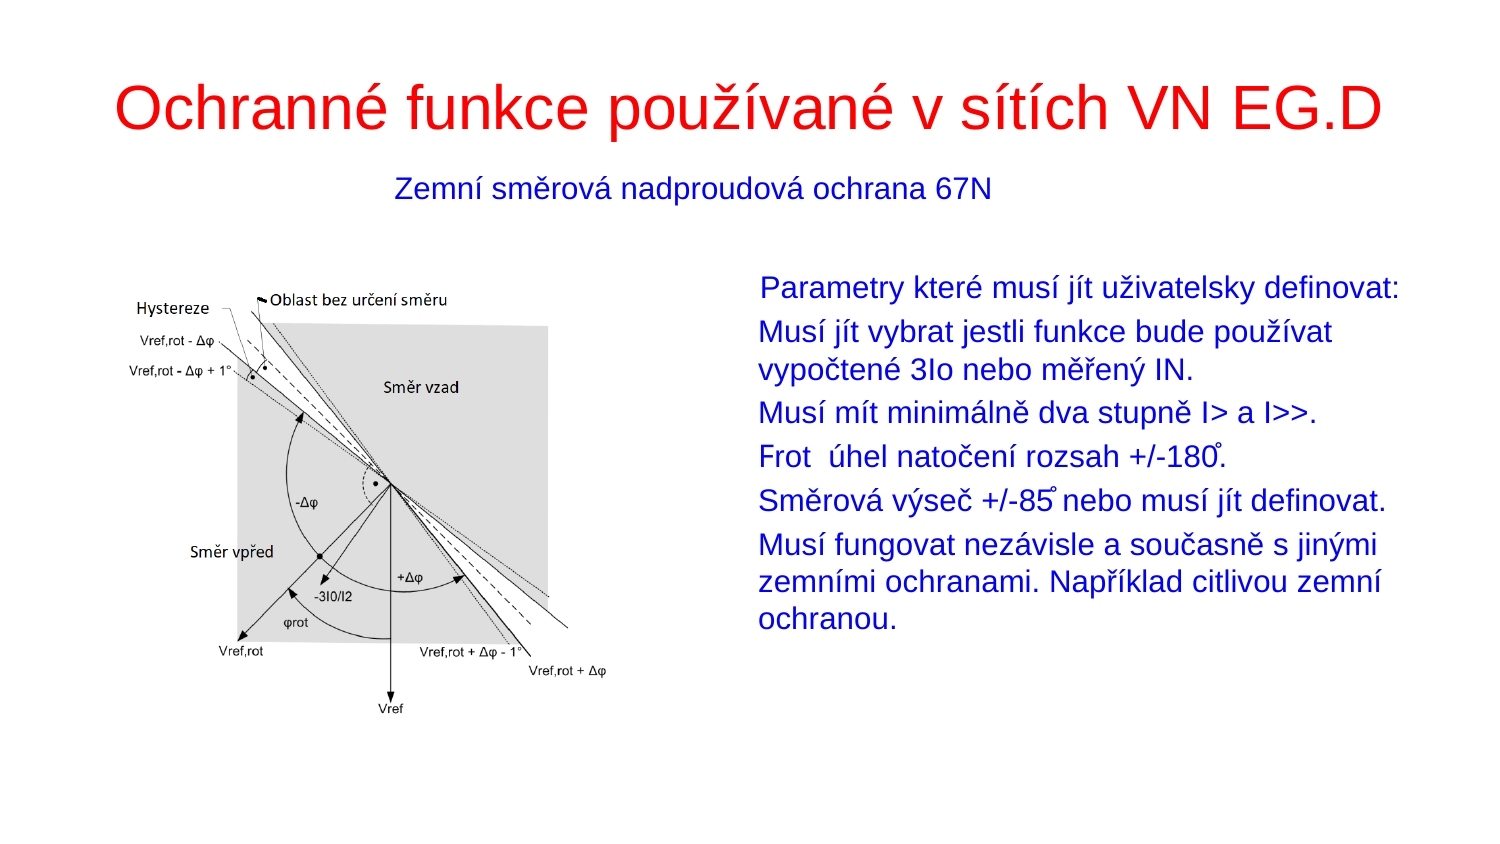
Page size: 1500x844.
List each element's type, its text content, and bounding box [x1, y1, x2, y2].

title Ochranné funkce používané v sítích VN EG.D [75, 33, 1425, 175]
picture [74, 218, 687, 725]
list Zemní směrová nadproudová ochrana 67N [75, 160, 1313, 243]
text_box Parametry které musí jít uživatelsky definovat: Musí jít vybrat jestli funkce bude používat vypočtené 3Io nebo měřený IN. Musí mít minimálně dva stupně I> a I>>. Frot úhel natočení rozsah +/-180̊. Směrová výseč +/-85̊ nebo musí jít definovat. Musí fungovat nezávisle a současně s jinými zemními ochranami. Například citlivou zemní ochranou. [743, 260, 1419, 759]
